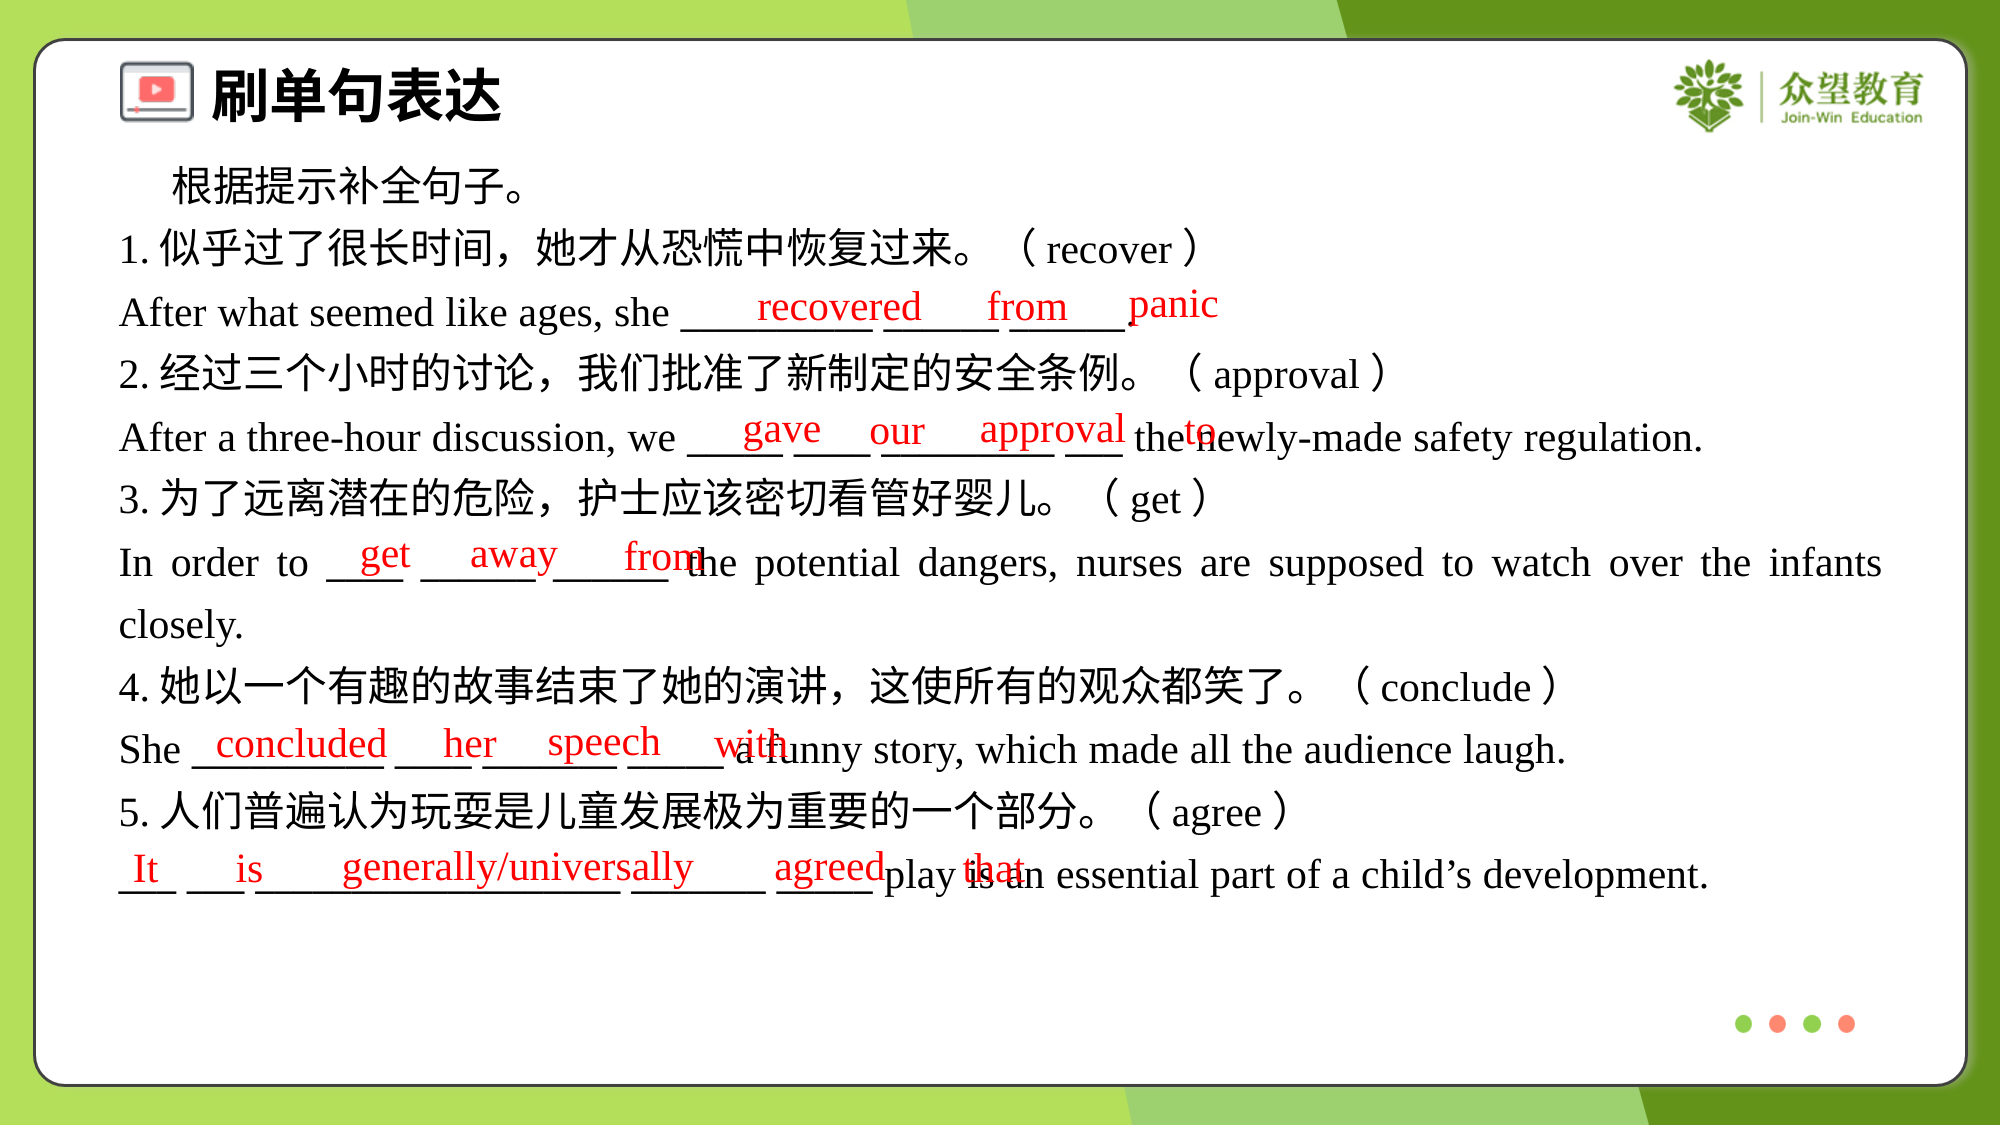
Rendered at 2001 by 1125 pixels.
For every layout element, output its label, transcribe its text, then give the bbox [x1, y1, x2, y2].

text_box is [231, 828, 268, 886]
text_box 5.人们普遍认为玩耍是儿童发展极为重要的一个部分。（agree） ___ ___ ___________________ _______ _____ play is an essential part of a child’s development. [118, 772, 1883, 955]
picture [0, 0, 2000, 1125]
text_box recovered [753, 265, 927, 324]
text_box from [619, 515, 710, 574]
text_box approval [975, 388, 1131, 447]
text_box generally/universally [338, 826, 699, 884]
text_box concluded [211, 703, 393, 761]
text_box away [465, 513, 563, 572]
text_box panic [1123, 263, 1224, 322]
text_box from [982, 265, 1073, 324]
text_box her [438, 703, 502, 761]
text_box 3.为了远离潜在的危险，护士应该密切看管好婴儿。（get） In order to ____ ______ ______ the potential dangers, nurses are supposed to watch over the infants closely. [118, 459, 1883, 642]
text_box agreed [770, 826, 891, 884]
text_box that [958, 828, 1030, 886]
text_box gave [737, 388, 826, 447]
text_box It [128, 828, 163, 886]
text_box speech [542, 701, 666, 759]
text_box 根据提示补全句子。 1.似乎过了很长时间，她才从恐慌中恢复过来。（recover） After what seemed like ages, she __________ ______ ______. 2.经过三个小时的讨论，我们批准了新制定的安全条例。（approval） After a three-hour discussion, we _____ ____ _________ ___ the newly-made safety regulation. [118, 146, 1883, 454]
text_box with [709, 703, 793, 761]
text_box to [1179, 390, 1222, 449]
text_box our [865, 390, 930, 449]
text_box get [355, 513, 416, 572]
text_box 4.她以一个有趣的故事结束了她的演讲，这使所有的观众都笑了。（conclude） She __________ ____ _______ _____ a funny story, which made all the audience laugh. [118, 647, 1883, 767]
